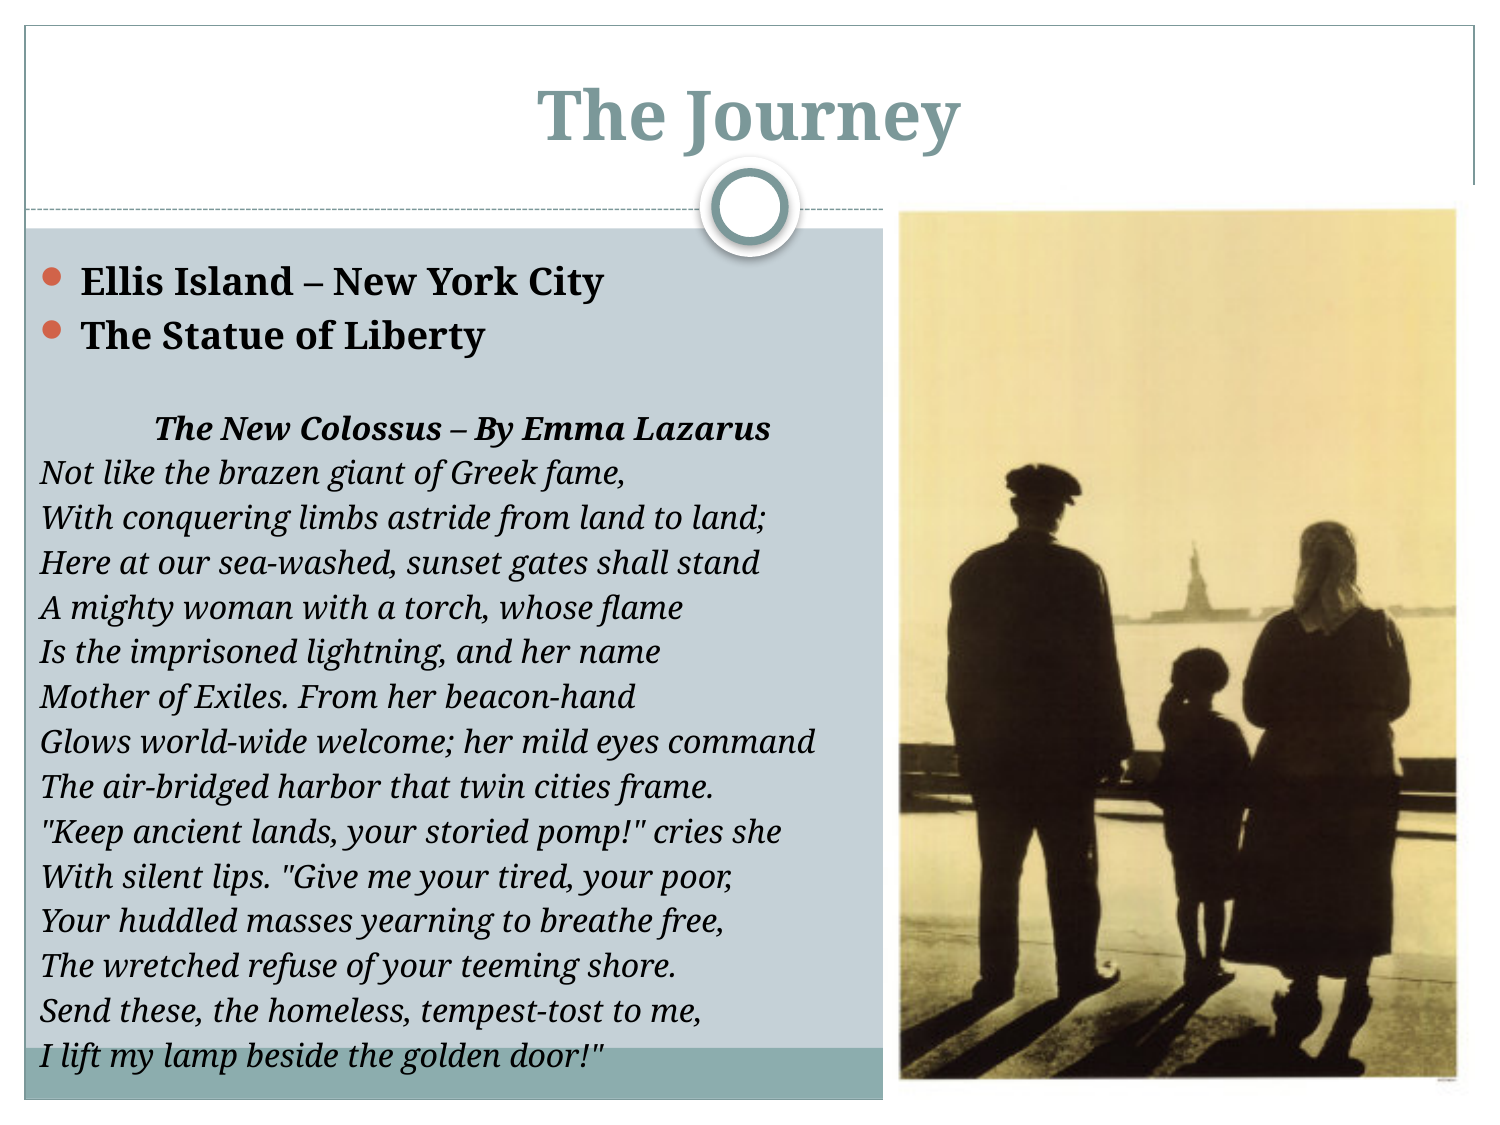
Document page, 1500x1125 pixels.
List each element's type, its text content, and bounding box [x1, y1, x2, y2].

picture [883, 185, 1476, 1101]
list Ellis Island – New York City The Statue of Liberty The New Colossus – By Emma Lazarus Not like the brazen giant of Greek fame, With conquering limbs astride from land to land; Here at our sea-washed, sunset gates shall stand A mighty woman with a torch, whose flame Is the imprisoned lightning, and her name Mother of Exiles. From her beacon-hand Glows world-wide welcome; her mild eyes command The air-bridged harbor that twin cities frame. "Keep ancient lands, your storied pomp!" cries she With silent lips. "Give me your tired, your poor, Your huddled masses yearning to breathe free, The wretched refuse of your teeming shore. Send these, the homeless, tempest-tost to me, I lift my lamp beside the golden door!" [24, 250, 877, 1100]
title The Journey [49, 37, 1450, 162]
